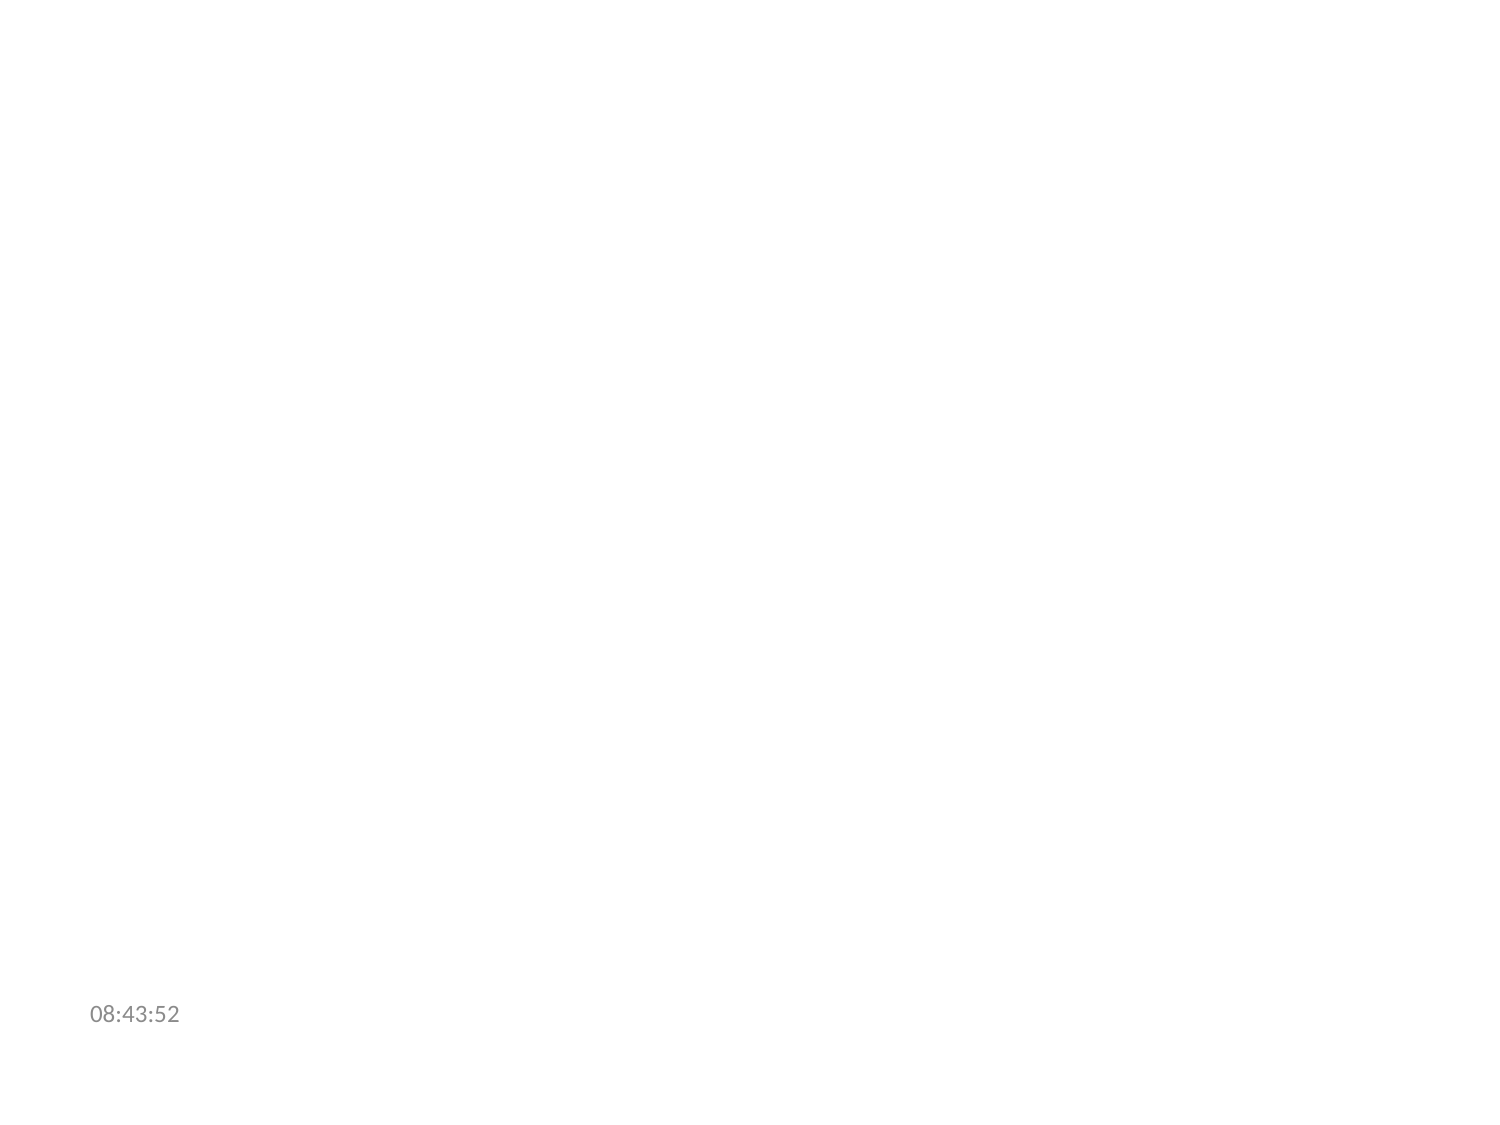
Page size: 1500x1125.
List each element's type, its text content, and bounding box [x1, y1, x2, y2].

text_box 15:35:09 [75, 982, 425, 1043]
